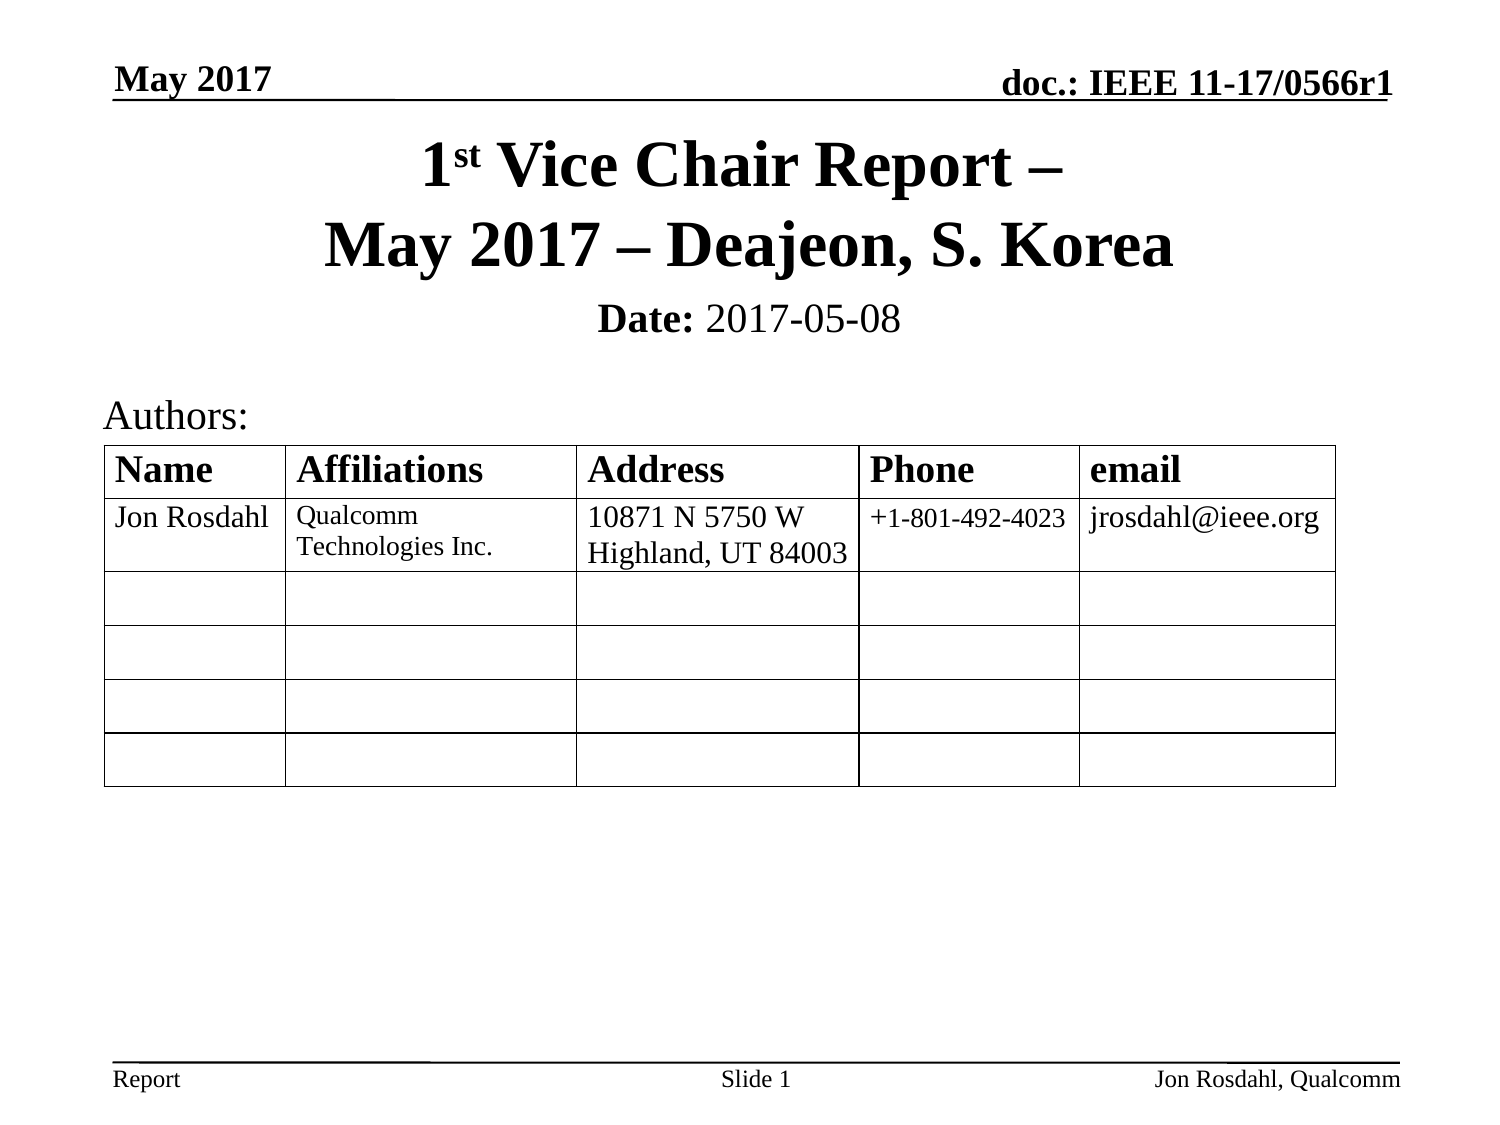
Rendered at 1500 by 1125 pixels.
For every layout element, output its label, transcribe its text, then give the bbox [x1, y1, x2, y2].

list Date: 2017-05-08 [111, 283, 1388, 349]
title 1st Vice Chair Report – May 2017 – Deajeon, S. Korea [112, 112, 1388, 283]
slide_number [114, 54, 493, 100]
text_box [89, 444, 1364, 835]
footer Jon Rosdahl, Qualcomm [902, 1061, 1402, 1093]
slide_number Slide 1 [712, 1061, 800, 1123]
text_box Authors: [87, 380, 325, 444]
